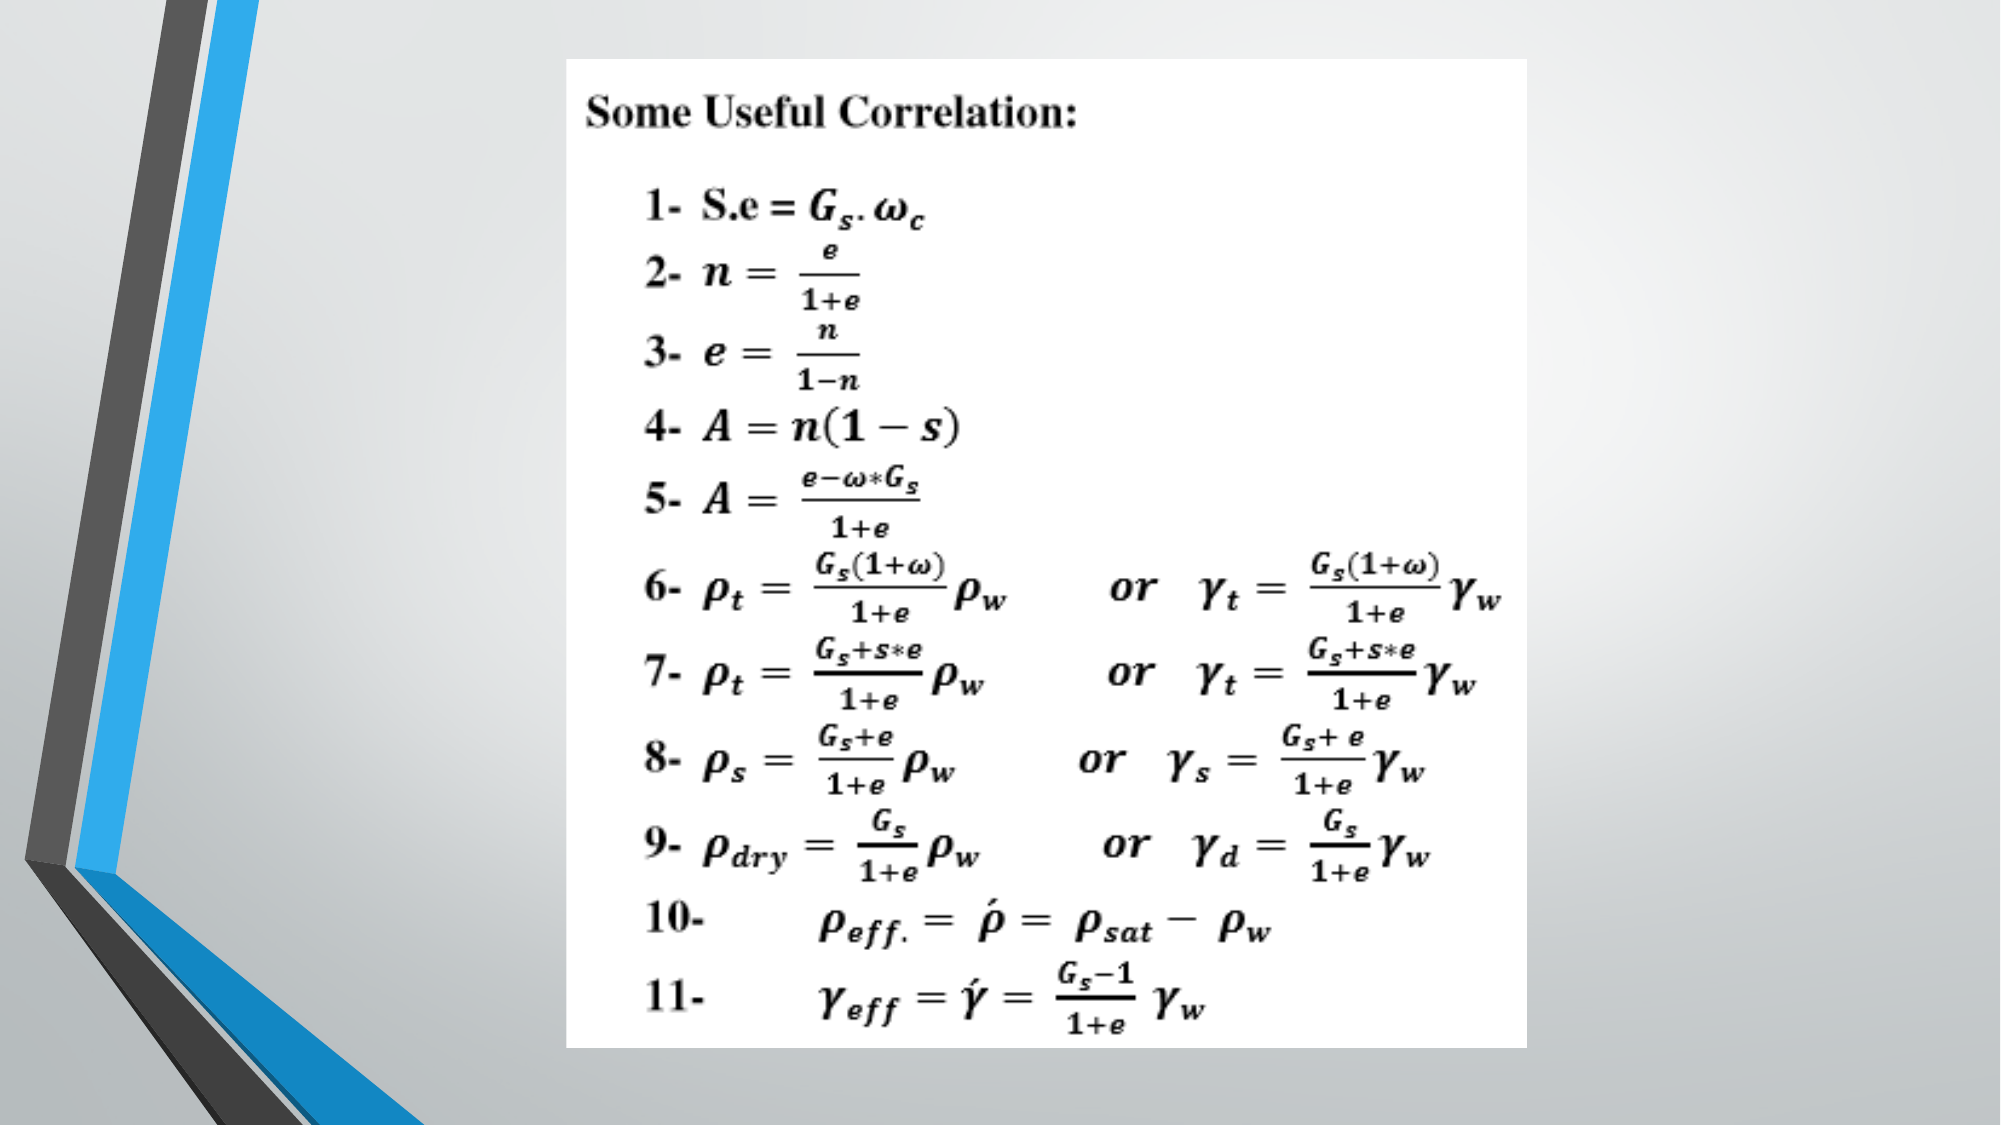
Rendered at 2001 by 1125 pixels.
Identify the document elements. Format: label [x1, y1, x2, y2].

picture [566, 59, 1528, 1048]
